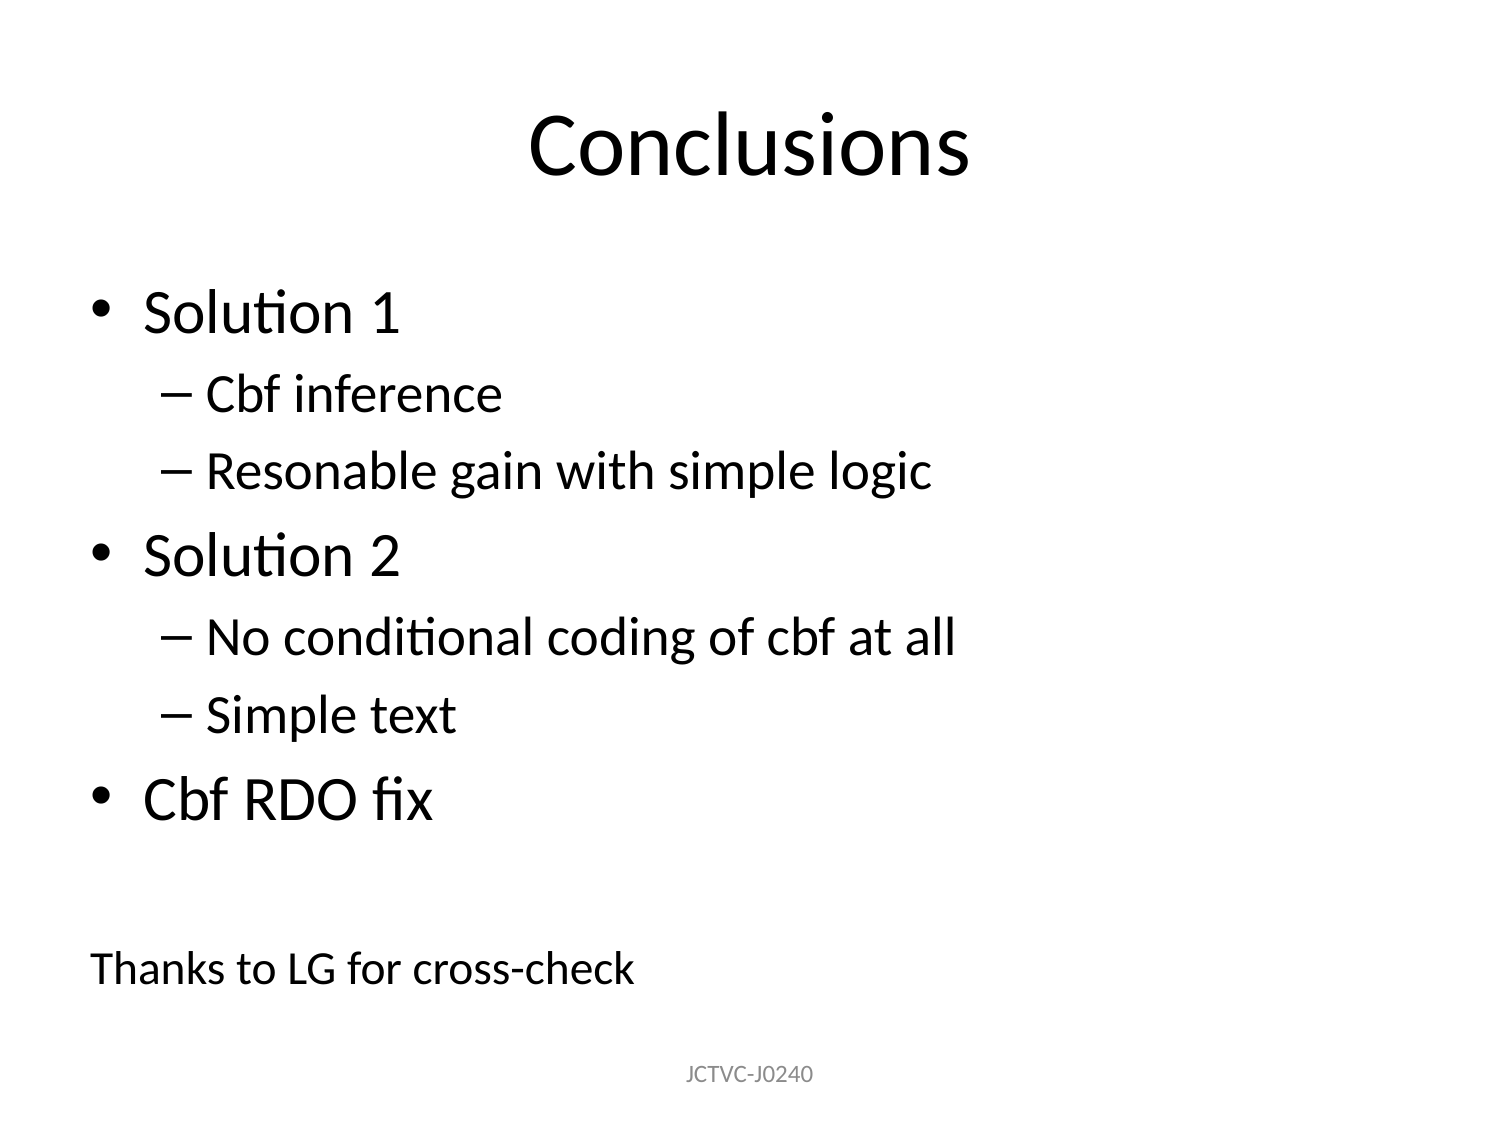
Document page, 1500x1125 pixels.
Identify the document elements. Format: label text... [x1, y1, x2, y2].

list Solution 1 Cbf inference Resonable gain with simple logic Solution 2 No conditional coding of cbf at all Simple text Cbf RDO fix Thanks to LG for cross-check [75, 262, 1425, 1005]
title Conclusions [75, 45, 1425, 233]
footer JCTVC-J0240 [512, 1042, 988, 1103]
